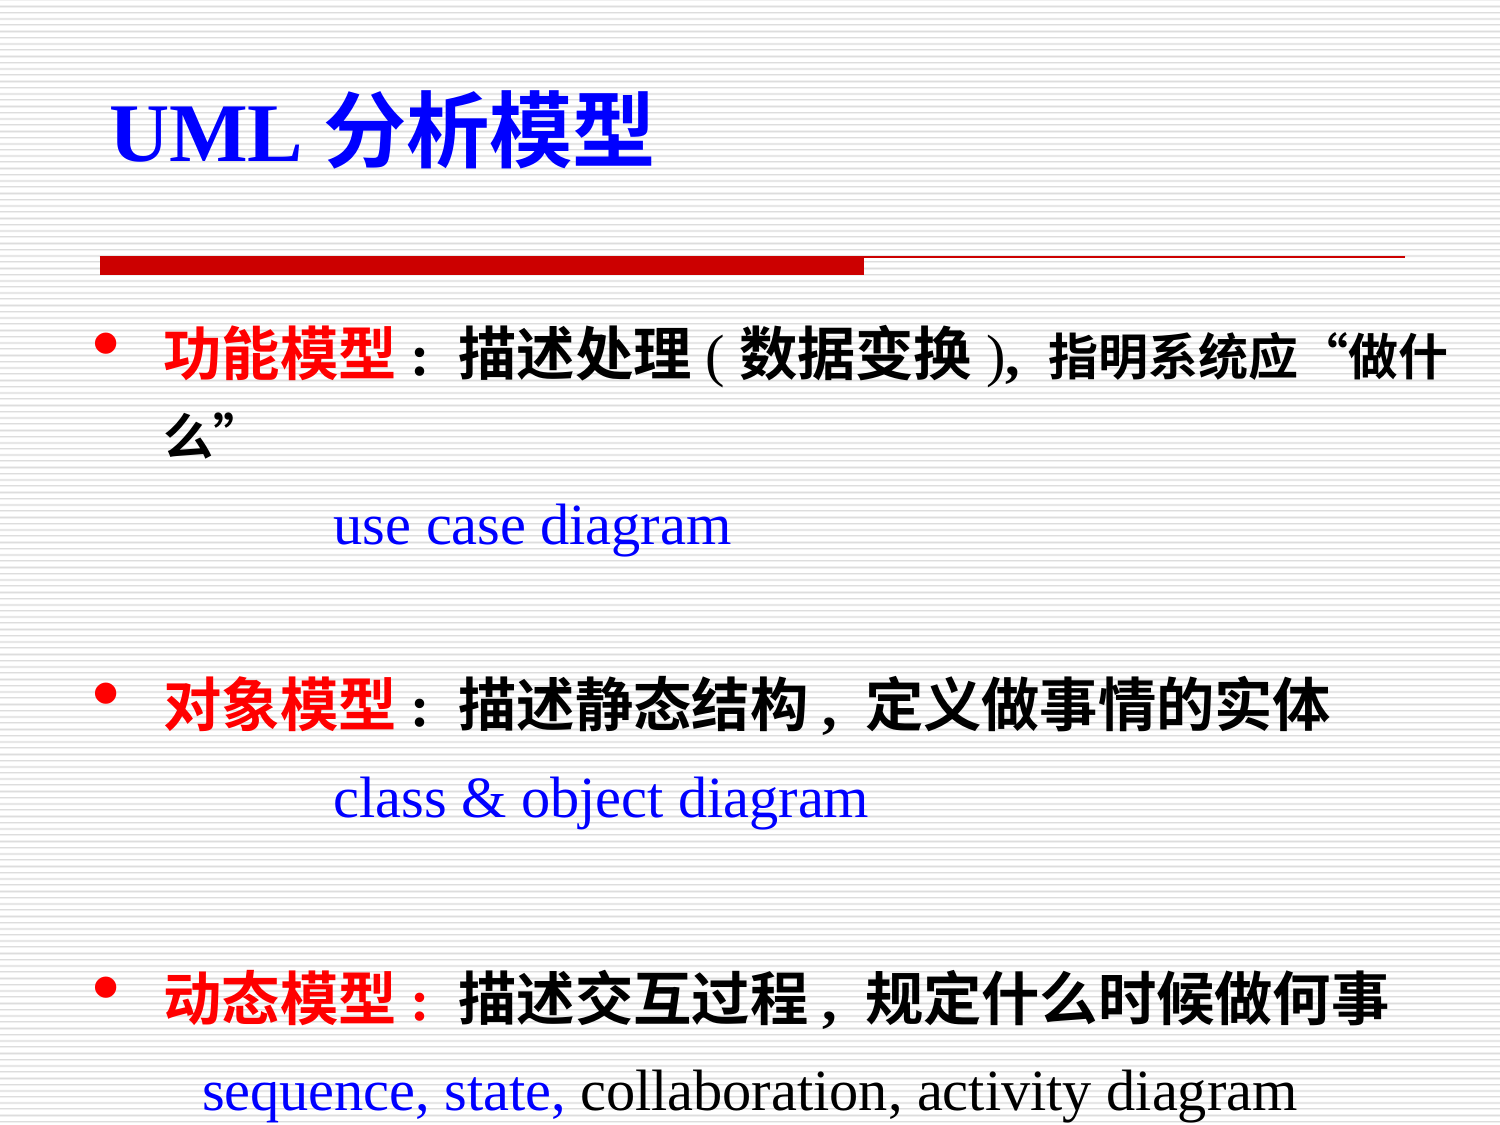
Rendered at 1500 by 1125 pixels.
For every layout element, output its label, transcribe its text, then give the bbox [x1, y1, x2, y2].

picture [0, 0, 1500, 289]
text_box UML分析模型 [94, 82, 787, 188]
text_box 功能模型: 描述处理(数据变换), 指明系统应“做什么” use case diagram 对象模型: 描述静态结构, 定义做事情的实体 class & object diagram 动态模型: 描述交互过程, 规定什么时候做何事 sequence, state, collaboration, activity diagram [0, 289, 1500, 1088]
picture [0, 1088, 1500, 1125]
